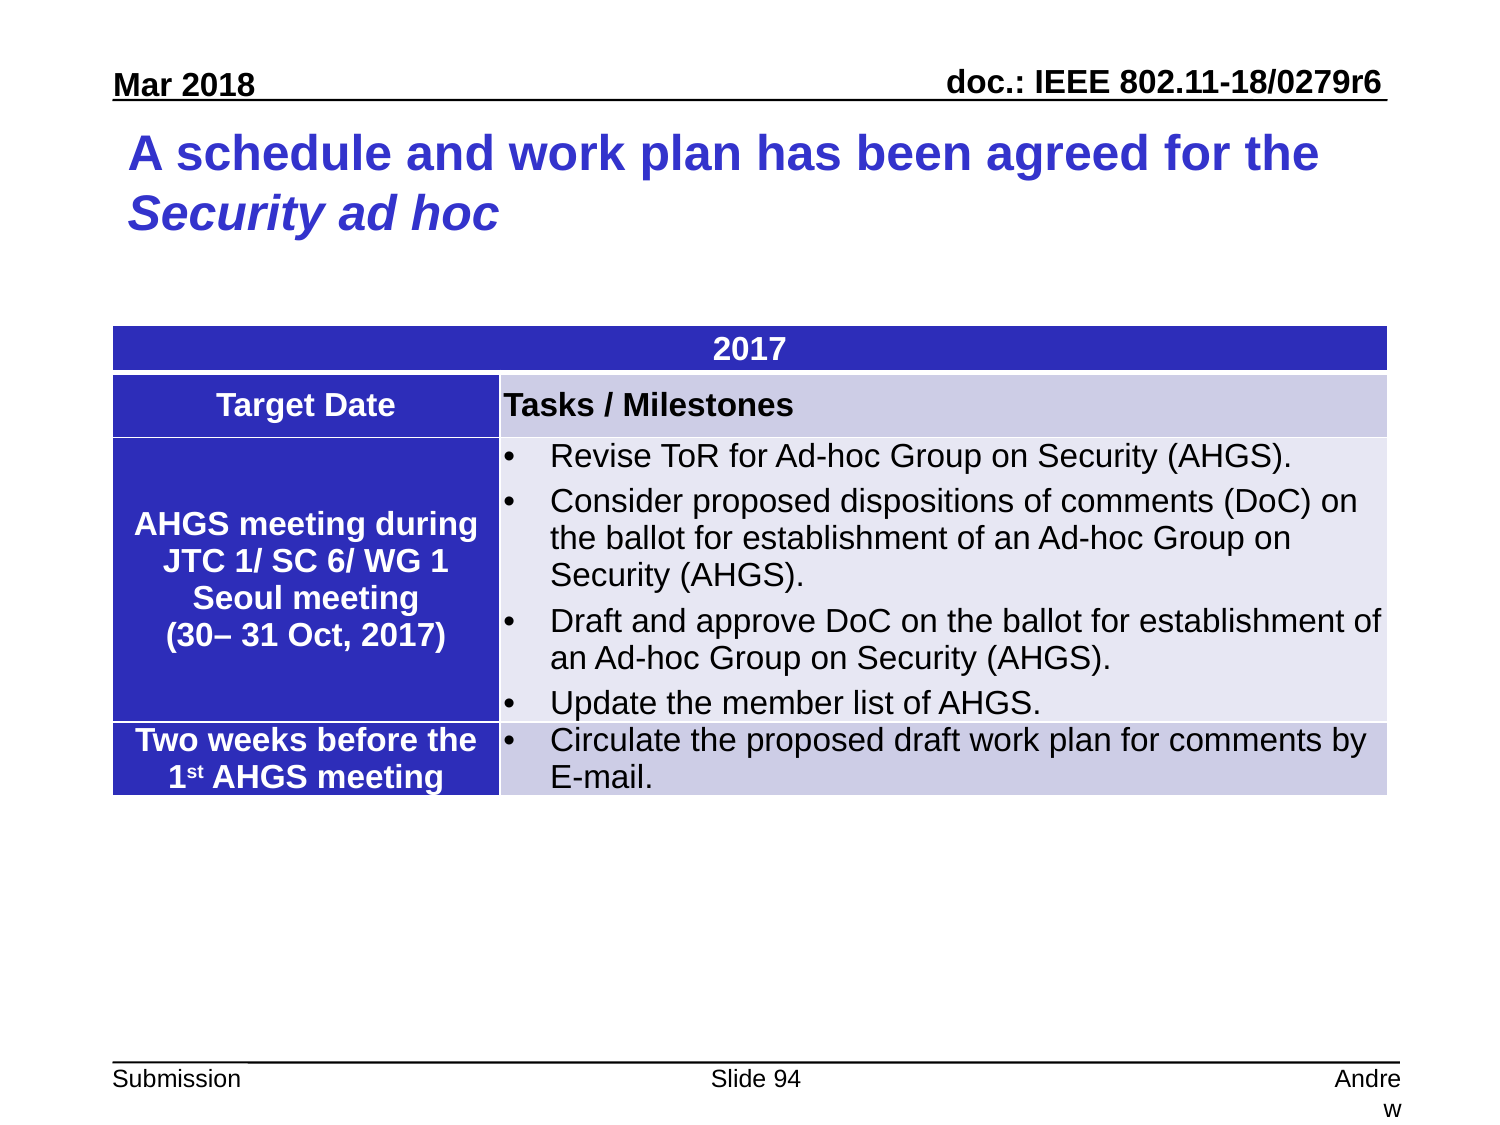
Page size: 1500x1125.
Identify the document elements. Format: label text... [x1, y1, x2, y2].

table_cell AHGS meeting during JTC 1/ SC 6/ WG 1 Seoul meeting (30– 31 Oct, 2017) [113, 438, 499, 721]
table_cell Revise ToR for Ad-hoc Group on Security (AHGS). Consider proposed dispositions of comments (DoC) on the ballot for establishment of an Ad-hoc Group on Security (AHGS). Draft and approve DoC on the ballot for establishment of an Ad-hoc Group on Security (AHGS). Update the member list of AHGS. [501, 438, 1387, 721]
table_header 2017 [113, 326, 1387, 370]
slide_number Slide 94 [709, 1061, 803, 1093]
table_cell Circulate the proposed draft work plan for comments by E-mail. [501, 723, 1387, 795]
title A schedule and work plan has been agreed for the Security ad hoc [112, 112, 1388, 288]
table_cell Tasks / Milestones [501, 375, 1387, 437]
footer Andrew Myles, Cisco [1320, 1061, 1402, 1093]
table_cell Two weeks before the 1st AHGS meeting [113, 723, 499, 795]
table_cell Target Date [113, 375, 499, 437]
